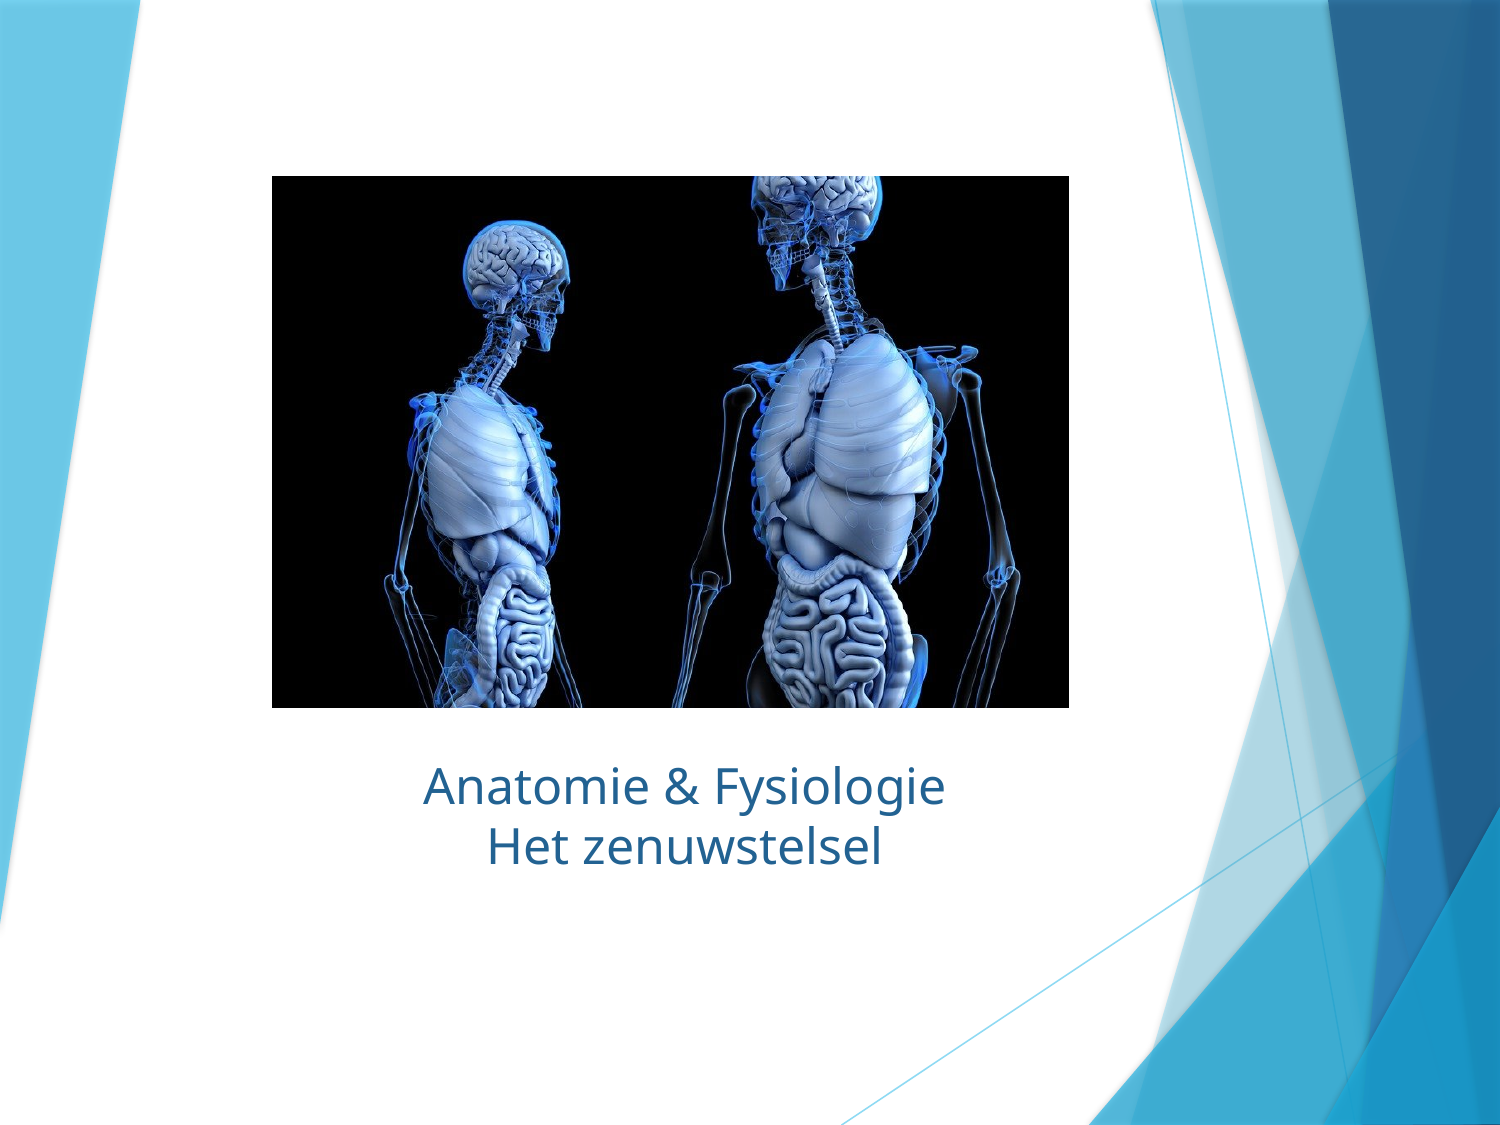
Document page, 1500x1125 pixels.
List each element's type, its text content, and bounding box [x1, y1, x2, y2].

picture [271, 176, 1070, 709]
title Anatomie & Fysiologie Het zenuwstelsel [394, 736, 977, 882]
